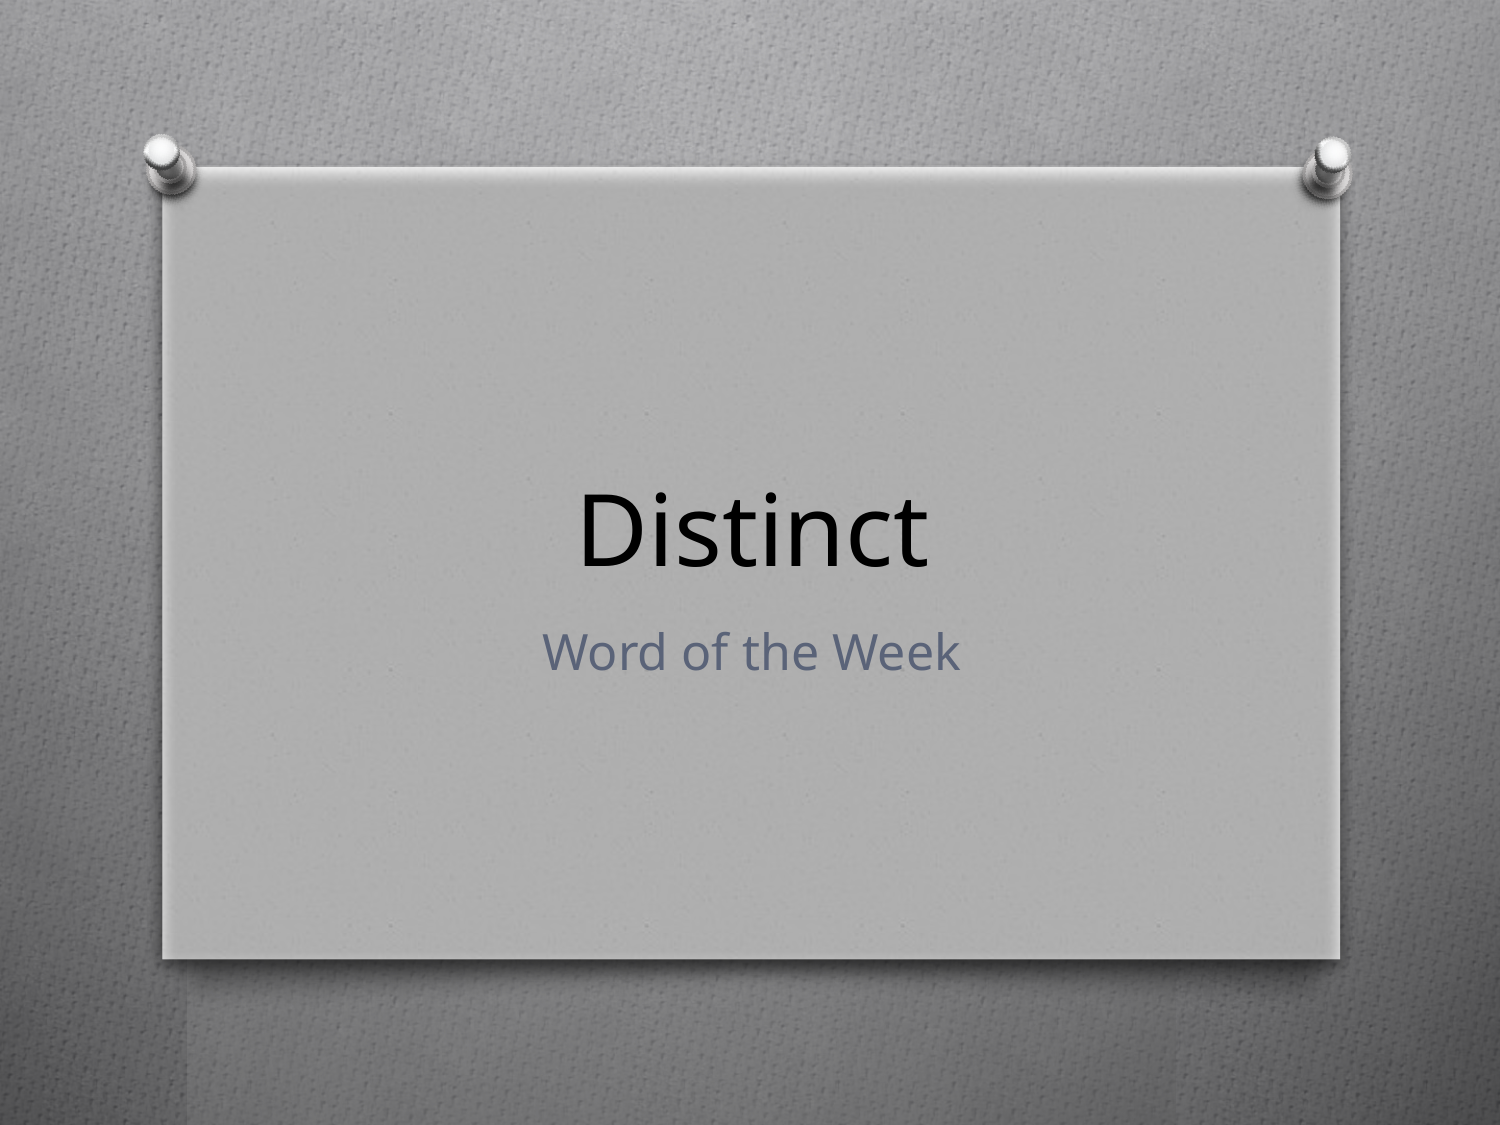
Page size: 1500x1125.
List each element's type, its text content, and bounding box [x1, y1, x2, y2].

title Distinct [283, 294, 1223, 595]
subtitle Word of the Week [283, 612, 1221, 863]
picture [1274, 109, 1396, 230]
picture [112, 100, 235, 224]
